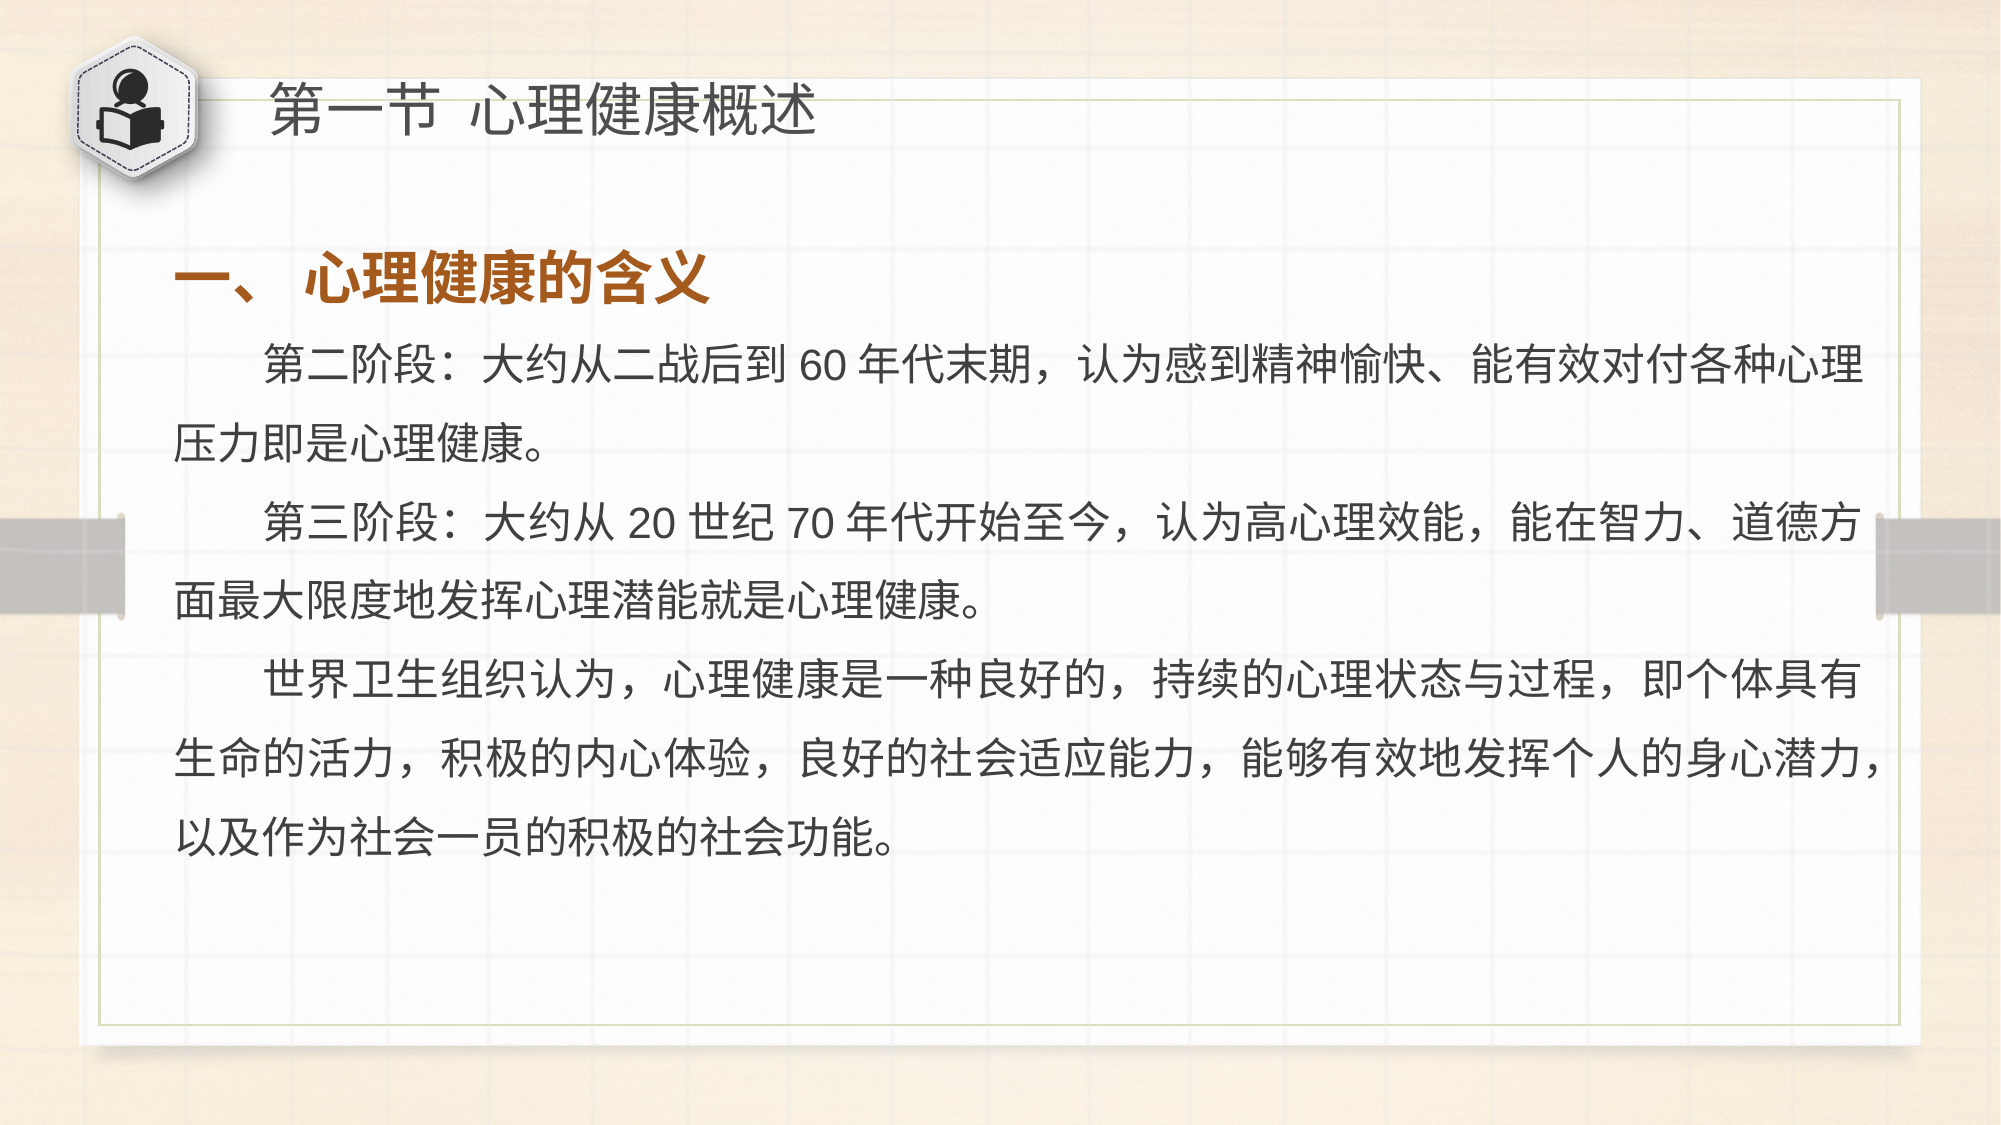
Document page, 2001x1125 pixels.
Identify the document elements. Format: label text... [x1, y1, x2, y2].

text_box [61, 43, 206, 173]
picture [0, 0, 2001, 1125]
text_box 第一节 心理健康概述 [253, 65, 1660, 150]
text_box 一、 心理健康的含义 第二阶段：大约从二战后到60年代末期，认为感到精神愉快、能有效对付各种心理压力即是心理健康。 第三阶段：大约从20世纪70年代开始至今，认为高心理效能，能在智力、道德方面最大限度地发挥心理潜能就是心理健康。 世界卫生组织认为，心理健康是一种良好的，持续的心理状态与过程，即个体具有生命的活力，积极的内心体验，良好的社会适应能力，能够有效地发挥个人的身心潜力，以及作为社会一员的积极的社会功能。 [159, 198, 1879, 1027]
